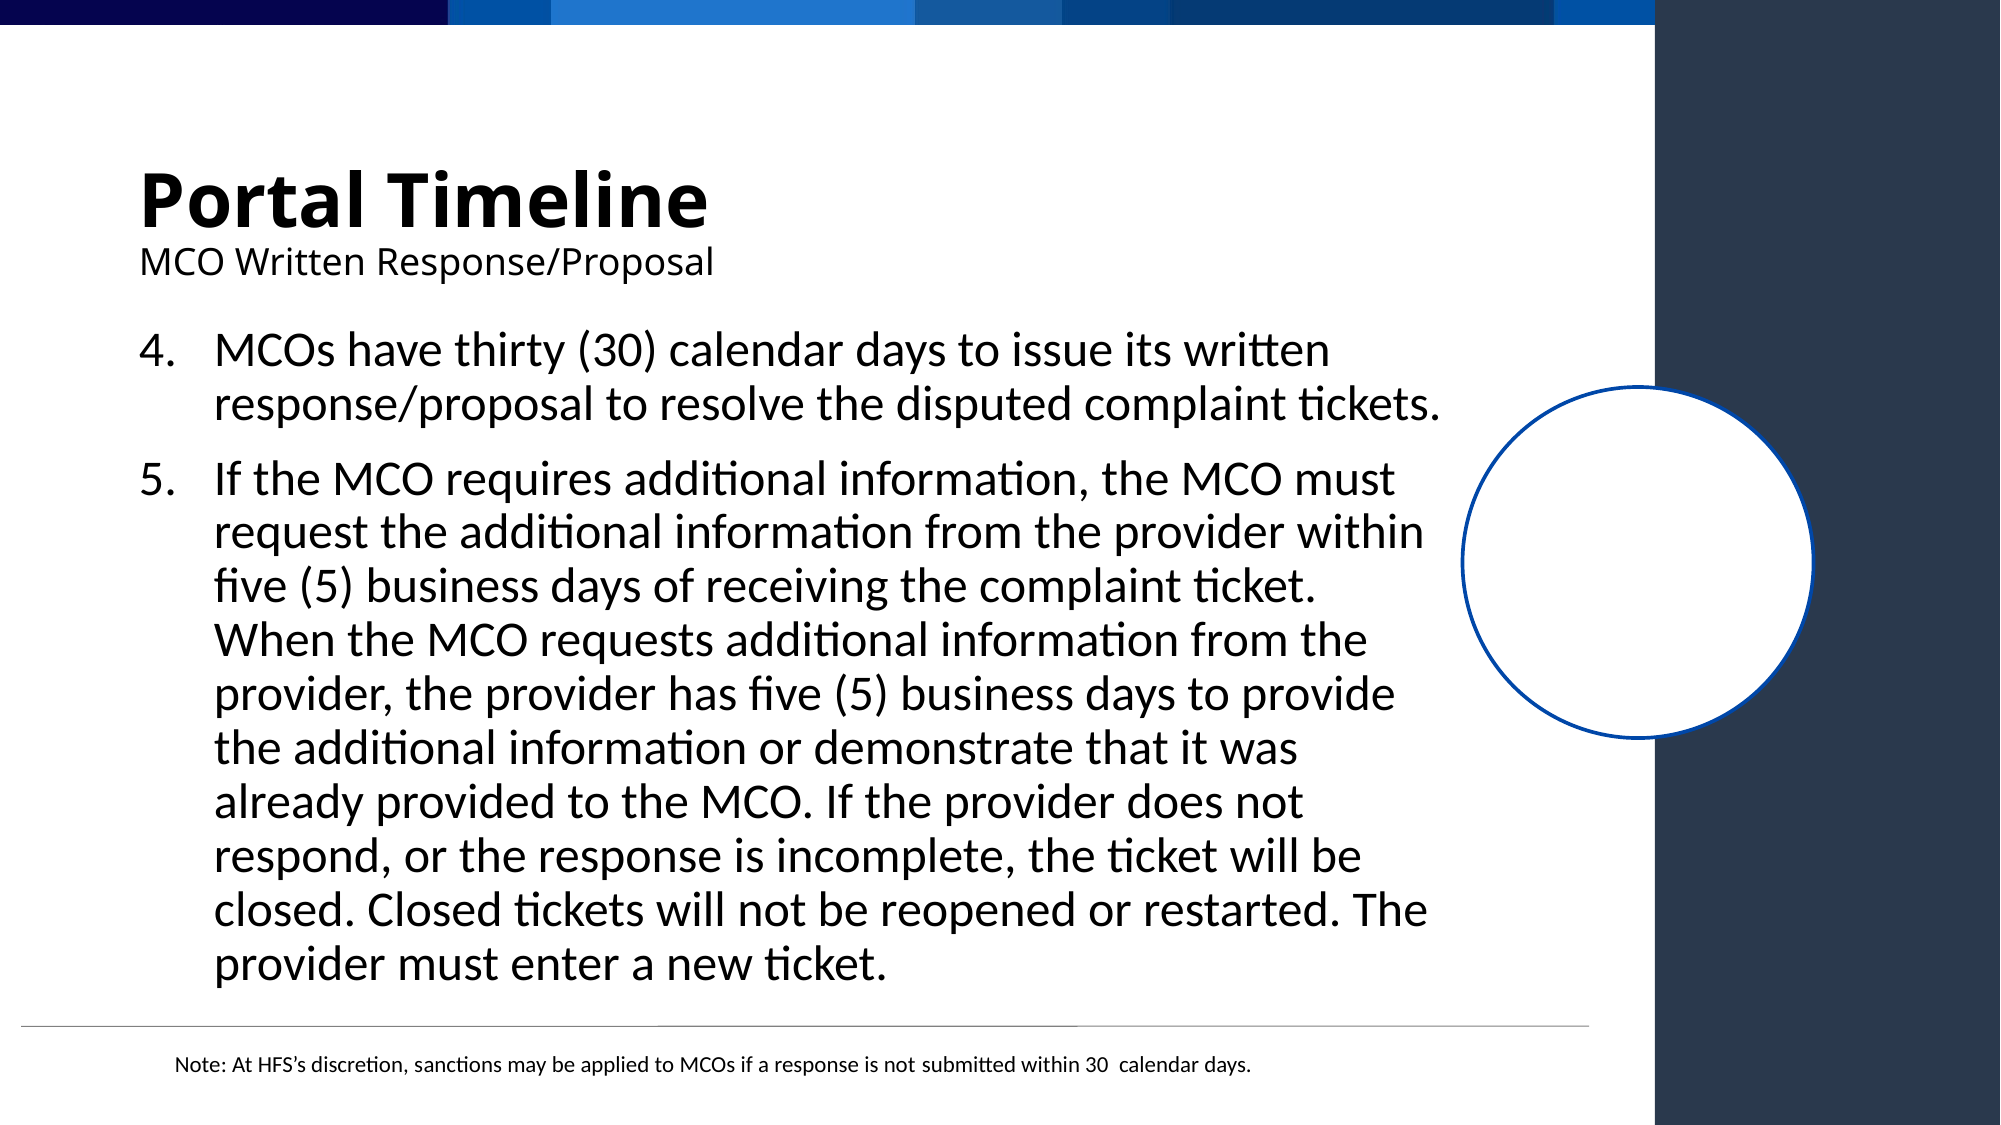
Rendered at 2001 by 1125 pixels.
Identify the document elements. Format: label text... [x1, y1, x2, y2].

text_box [1461, 385, 1815, 740]
list MCOs have thirty (30) calendar days to issue its written response/proposal to resolve the disputed complaint tickets. If the MCO requires additional information, the MCO must request the additional information from the provider within five (5) business days of receiving the complaint ticket. When the MCO requests additional information from the provider, the provider has five (5) business days to provide the additional information or demonstrate that it was already provided to the MCO. If the provider does not respond, or the response is incomplete, the ticket will be closed. Closed tickets will not be reopened or restarted. The provider must enter a new ticket. [123, 315, 1463, 1010]
text_box Note: At HFS’s discretion, sanctions may be applied to MCOs if a response is not submitted within 30 calendar days. [159, 1042, 1622, 1108]
text_box [0, 0, 1655, 25]
text_box [1654, 0, 2000, 1125]
title Portal Timeline MCO Written Response/Proposal [123, 114, 1350, 315]
